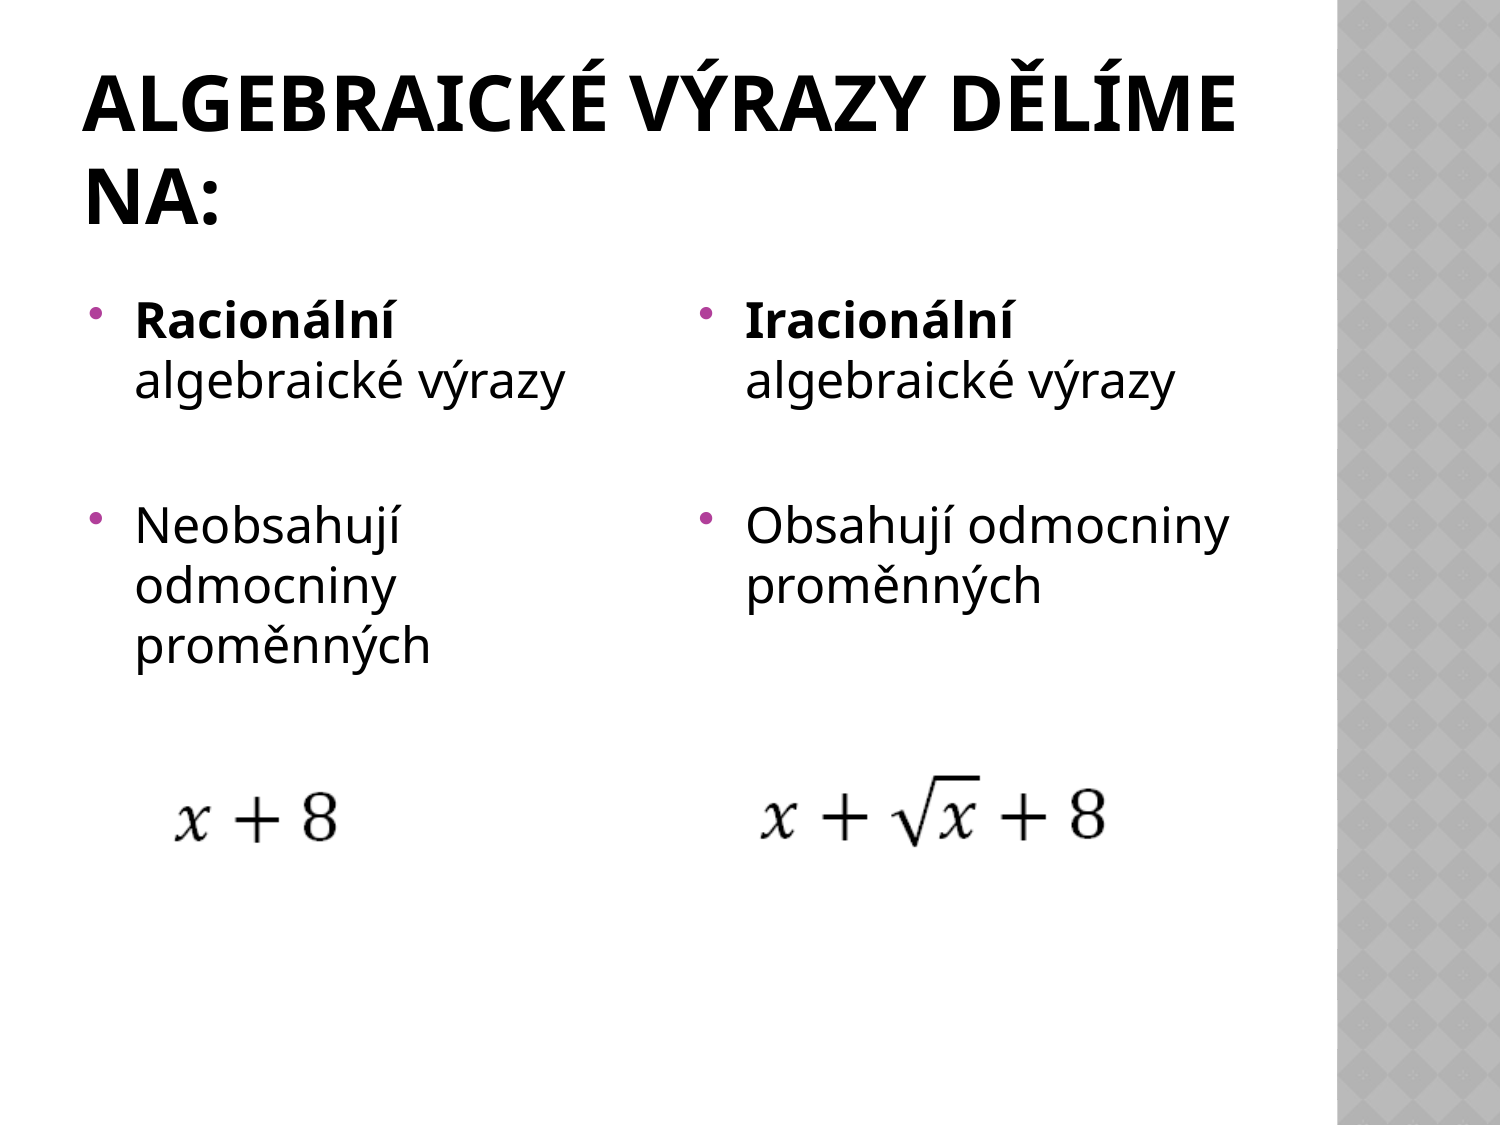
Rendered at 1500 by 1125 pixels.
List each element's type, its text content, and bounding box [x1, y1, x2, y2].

list Racionální algebraické výrazy Neobsahují odmocniny proměnných [75, 280, 653, 956]
title Algebraické výrazy dělíme na: [75, 52, 1263, 240]
picture [147, 774, 373, 862]
list Iracionální algebraické výrazy Obsahují odmocniny proměnných [685, 280, 1263, 956]
picture [749, 763, 1117, 865]
